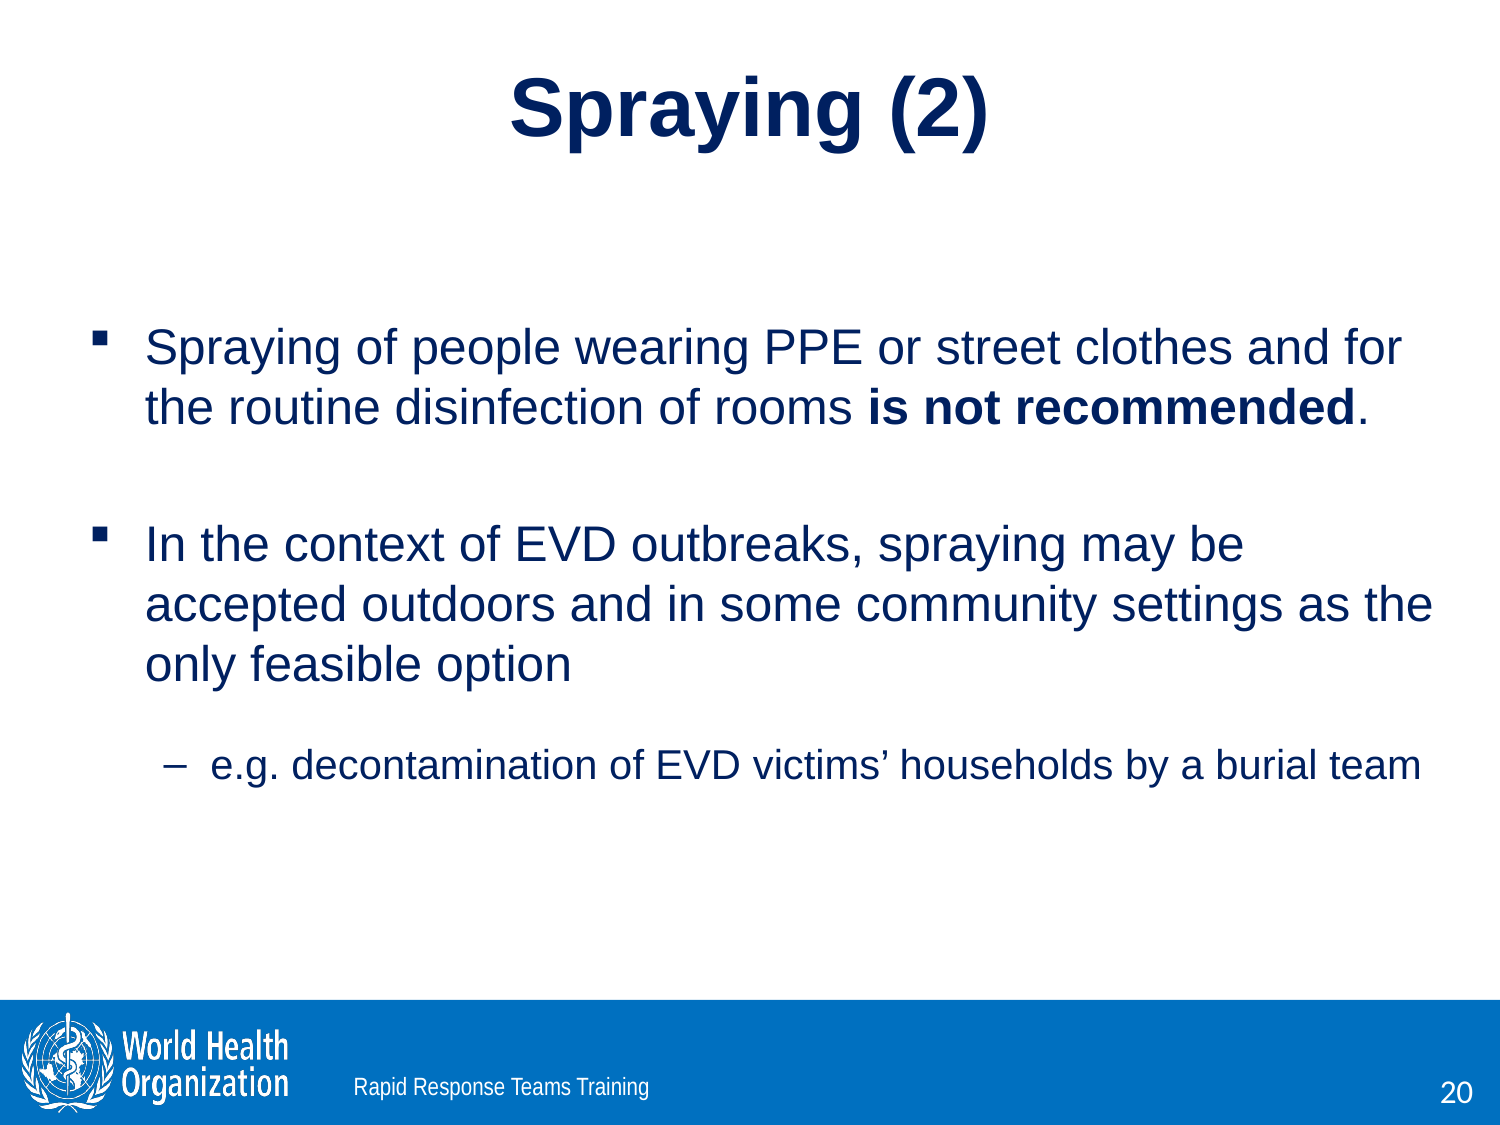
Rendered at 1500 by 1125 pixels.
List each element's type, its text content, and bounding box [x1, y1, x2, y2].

picture [21, 1012, 288, 1113]
title Spraying (2) [0, 45, 1500, 161]
list Spraying of people wearing PPE or street clothes and for the routine disinfection of rooms is not recommended. In the context of EVD outbreaks, spraying may be accepted outdoors and in some community settings as the only feasible option e.g. decontamination of EVD victims’ households by a burial team [88, 314, 1439, 717]
